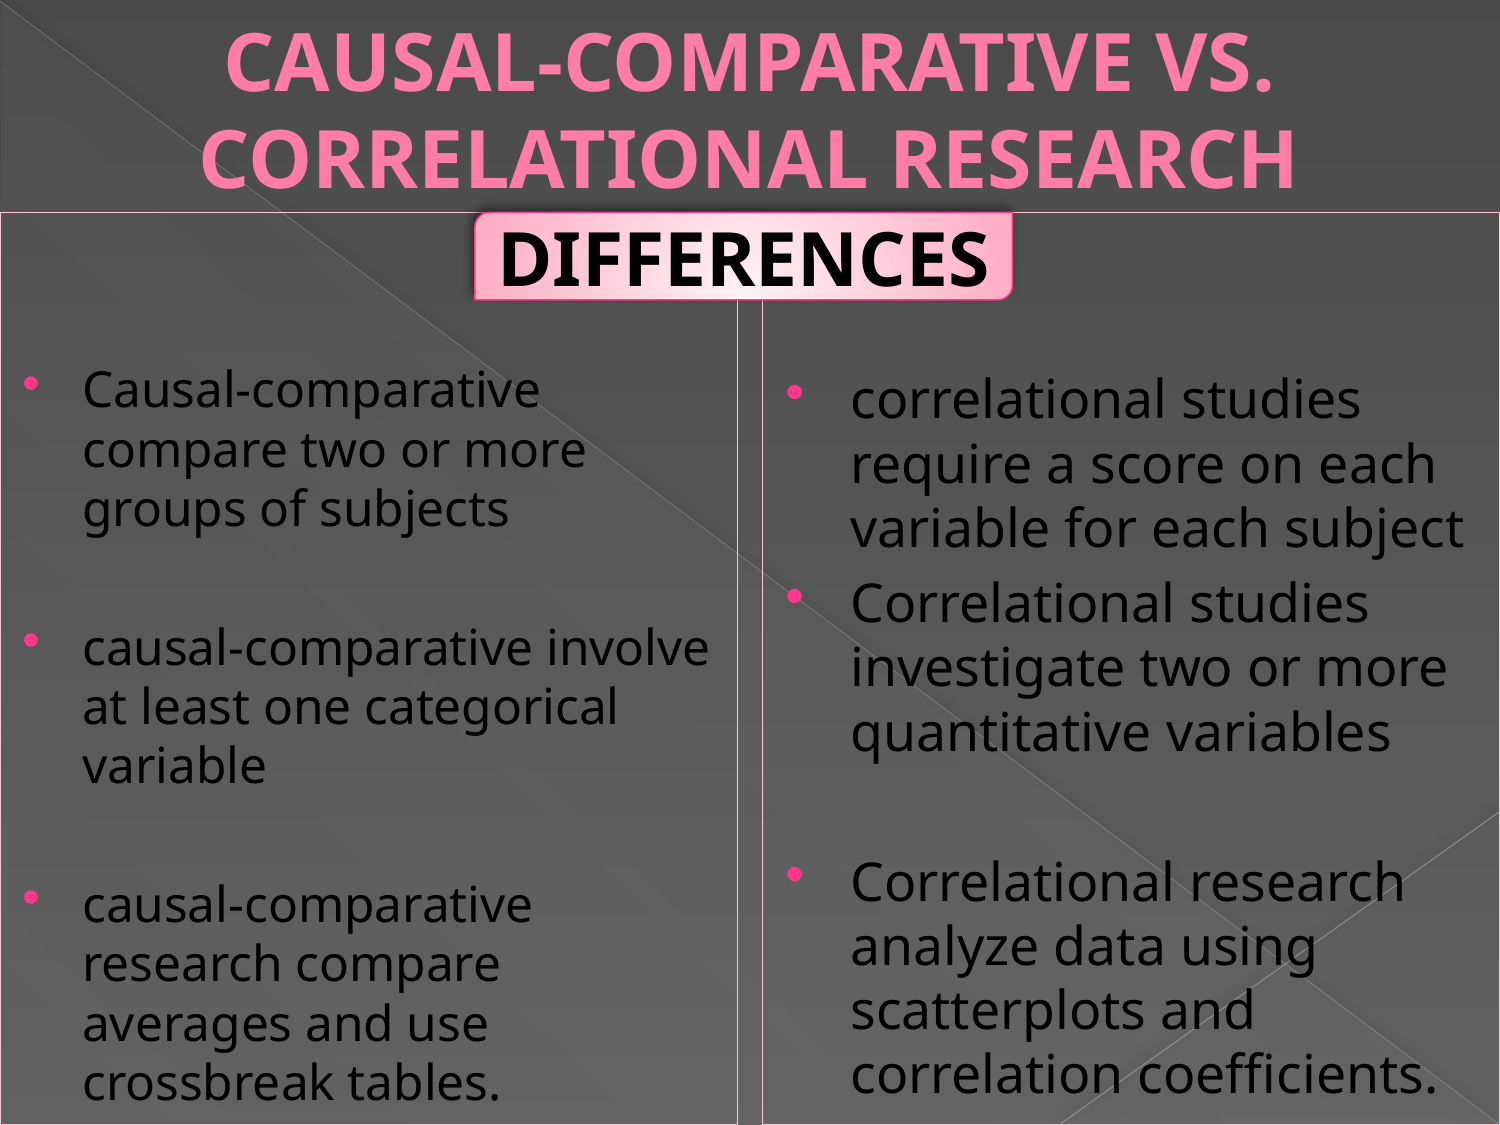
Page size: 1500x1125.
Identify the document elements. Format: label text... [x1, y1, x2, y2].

list Causal-comparative compare two or more groups of subjects causal-comparative involve at least one categorical variable causal-comparative research compare averages and use crossbreak tables. [0, 212, 738, 1125]
title CAUSAL-COMPARATIVE VS. CORRELATIONAL RESEARCH [0, 2, 1500, 212]
list correlational studies require a score on each variable for each subject Correlational studies investigate two or more quantitative variables Correlational research analyze data using scatterplots and correlation coefficients. [762, 212, 1500, 1125]
text_box DIFFERENCES [474, 211, 1014, 301]
